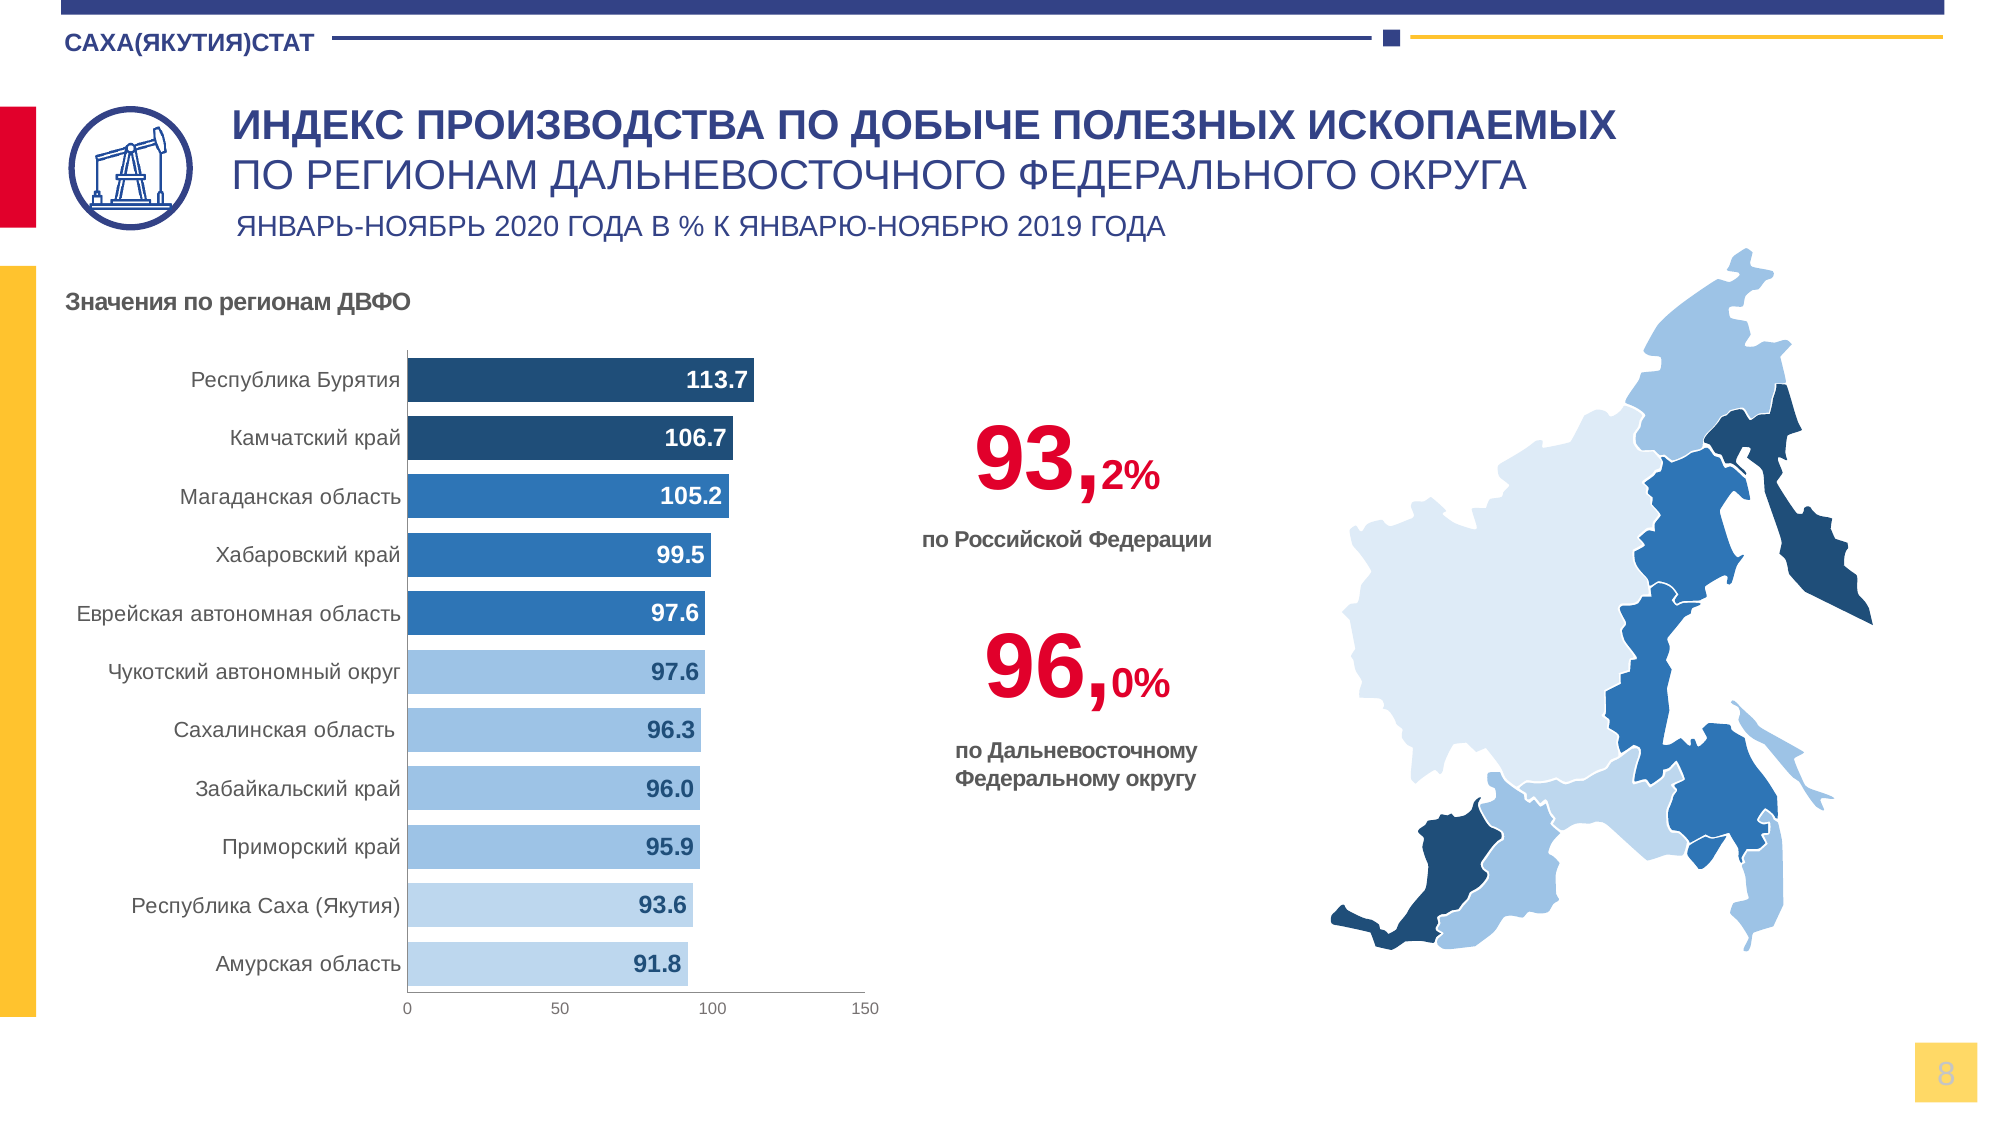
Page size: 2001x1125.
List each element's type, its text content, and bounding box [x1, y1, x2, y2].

text_box 96,0% [969, 598, 1190, 724]
text_box 93,2% [960, 390, 1180, 516]
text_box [236, 29, 1943, 116]
chart [51, 337, 909, 1058]
slide_number 8 [1915, 1042, 1978, 1103]
text_box ЯНВАРЬ-НОЯБРЬ 2020 ГОДА В % К ЯНВАРЮ-НОЯБРЮ 2019 ГОДА [220, 200, 1326, 246]
text_box Значения по регионам ДВФО [50, 278, 766, 324]
text_box по Российской Федерации [909, 517, 1233, 560]
text_box по Дальневосточному Федеральному округу [940, 728, 1230, 799]
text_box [71, 109, 190, 228]
list ИНДЕКС ПРОИЗВОДСТВА ПО ДОБЫЧЕ ПОЛЕЗНЫХ ИСКОПАЕМЫХ ПО РЕГИОНАМ ДАЛЬНЕВОСТОЧНОГО ФЕДЕРАЛЬНОГО ОКРУГА [216, 90, 1931, 173]
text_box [1330, 247, 1873, 952]
text_box САХА(ЯКУТИЯ)СТАТ [47, 17, 332, 65]
